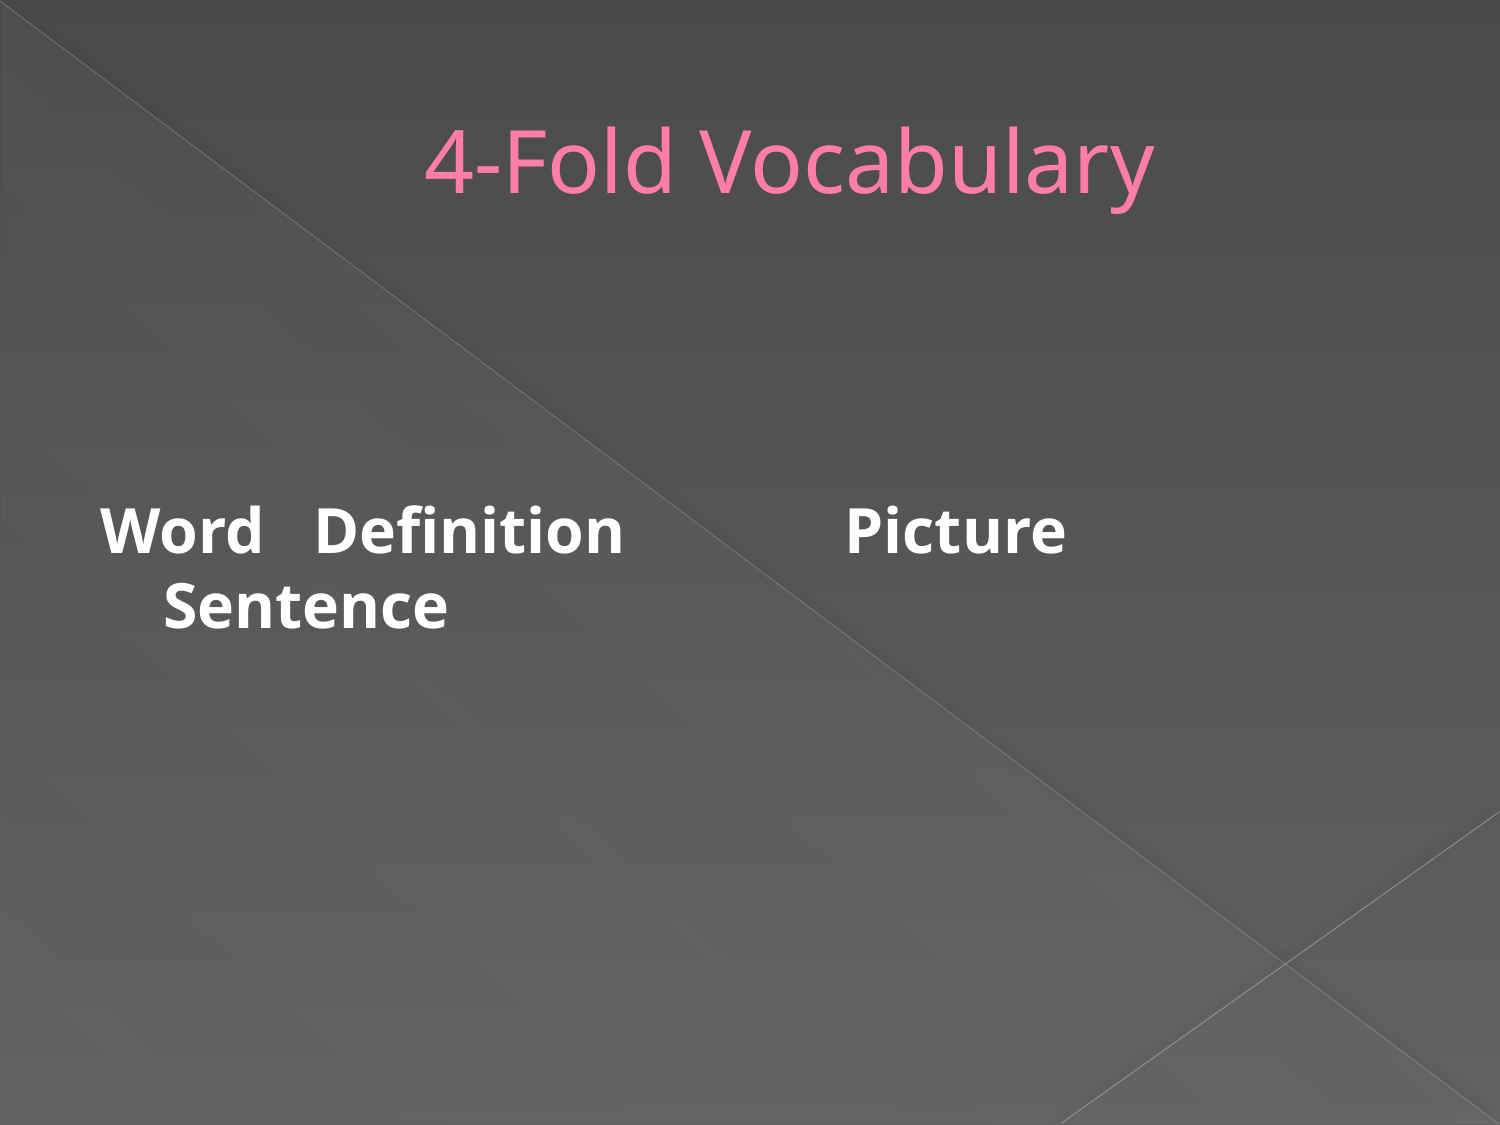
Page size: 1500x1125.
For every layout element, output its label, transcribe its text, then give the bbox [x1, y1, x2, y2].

title 4-Fold Vocabulary [75, 43, 1425, 274]
list Word Definition Picture Sentence [75, 308, 1425, 1059]
